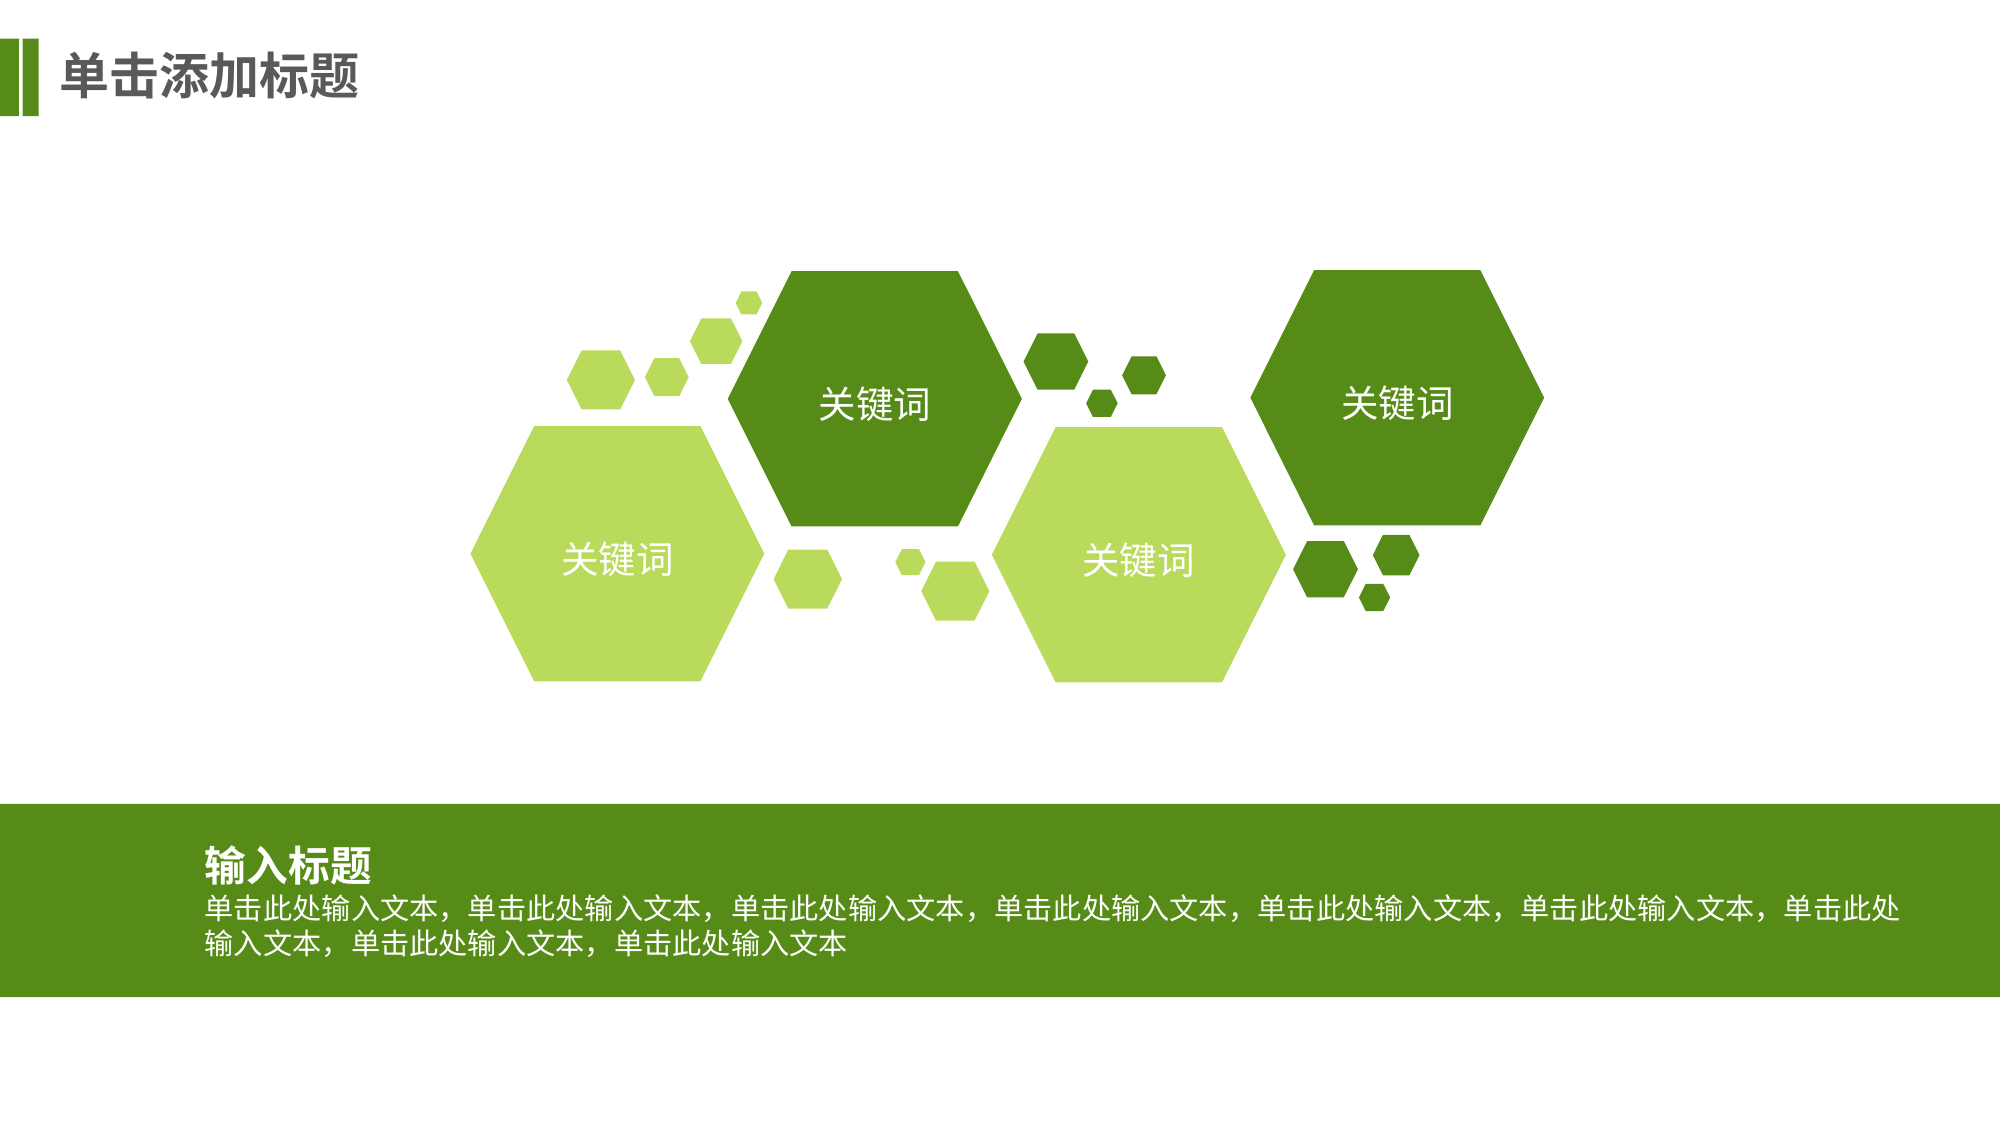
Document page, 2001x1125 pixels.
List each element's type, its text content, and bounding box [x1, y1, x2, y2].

text_box [735, 291, 763, 315]
text_box [689, 318, 743, 364]
text_box [773, 549, 843, 609]
text_box 关键词 [991, 427, 1286, 683]
text_box [0, 38, 20, 117]
text_box 单击添加标题 [44, 37, 540, 113]
text_box [1358, 583, 1391, 612]
text_box [1293, 541, 1358, 598]
text_box [1086, 389, 1118, 417]
text_box 关键词 [470, 426, 765, 682]
text_box [1372, 534, 1420, 576]
text_box [0, 803, 2000, 998]
text_box 输入标题 单击此处输入文本，单击此处输入文本，单击此处输入文本，单击此处输入文本，单击此处输入文本，单击此处输入文本，单击此处输入文本，单击此处输入文本，单击此处输入文本 [190, 832, 1936, 968]
text_box [1023, 333, 1089, 390]
text_box [1122, 356, 1166, 395]
text_box [22, 38, 40, 117]
text_box [644, 358, 689, 397]
text_box [921, 561, 990, 621]
text_box [566, 350, 635, 410]
text_box 关键词 [727, 271, 1022, 527]
text_box 关键词 [1250, 270, 1545, 526]
text_box [895, 549, 926, 576]
